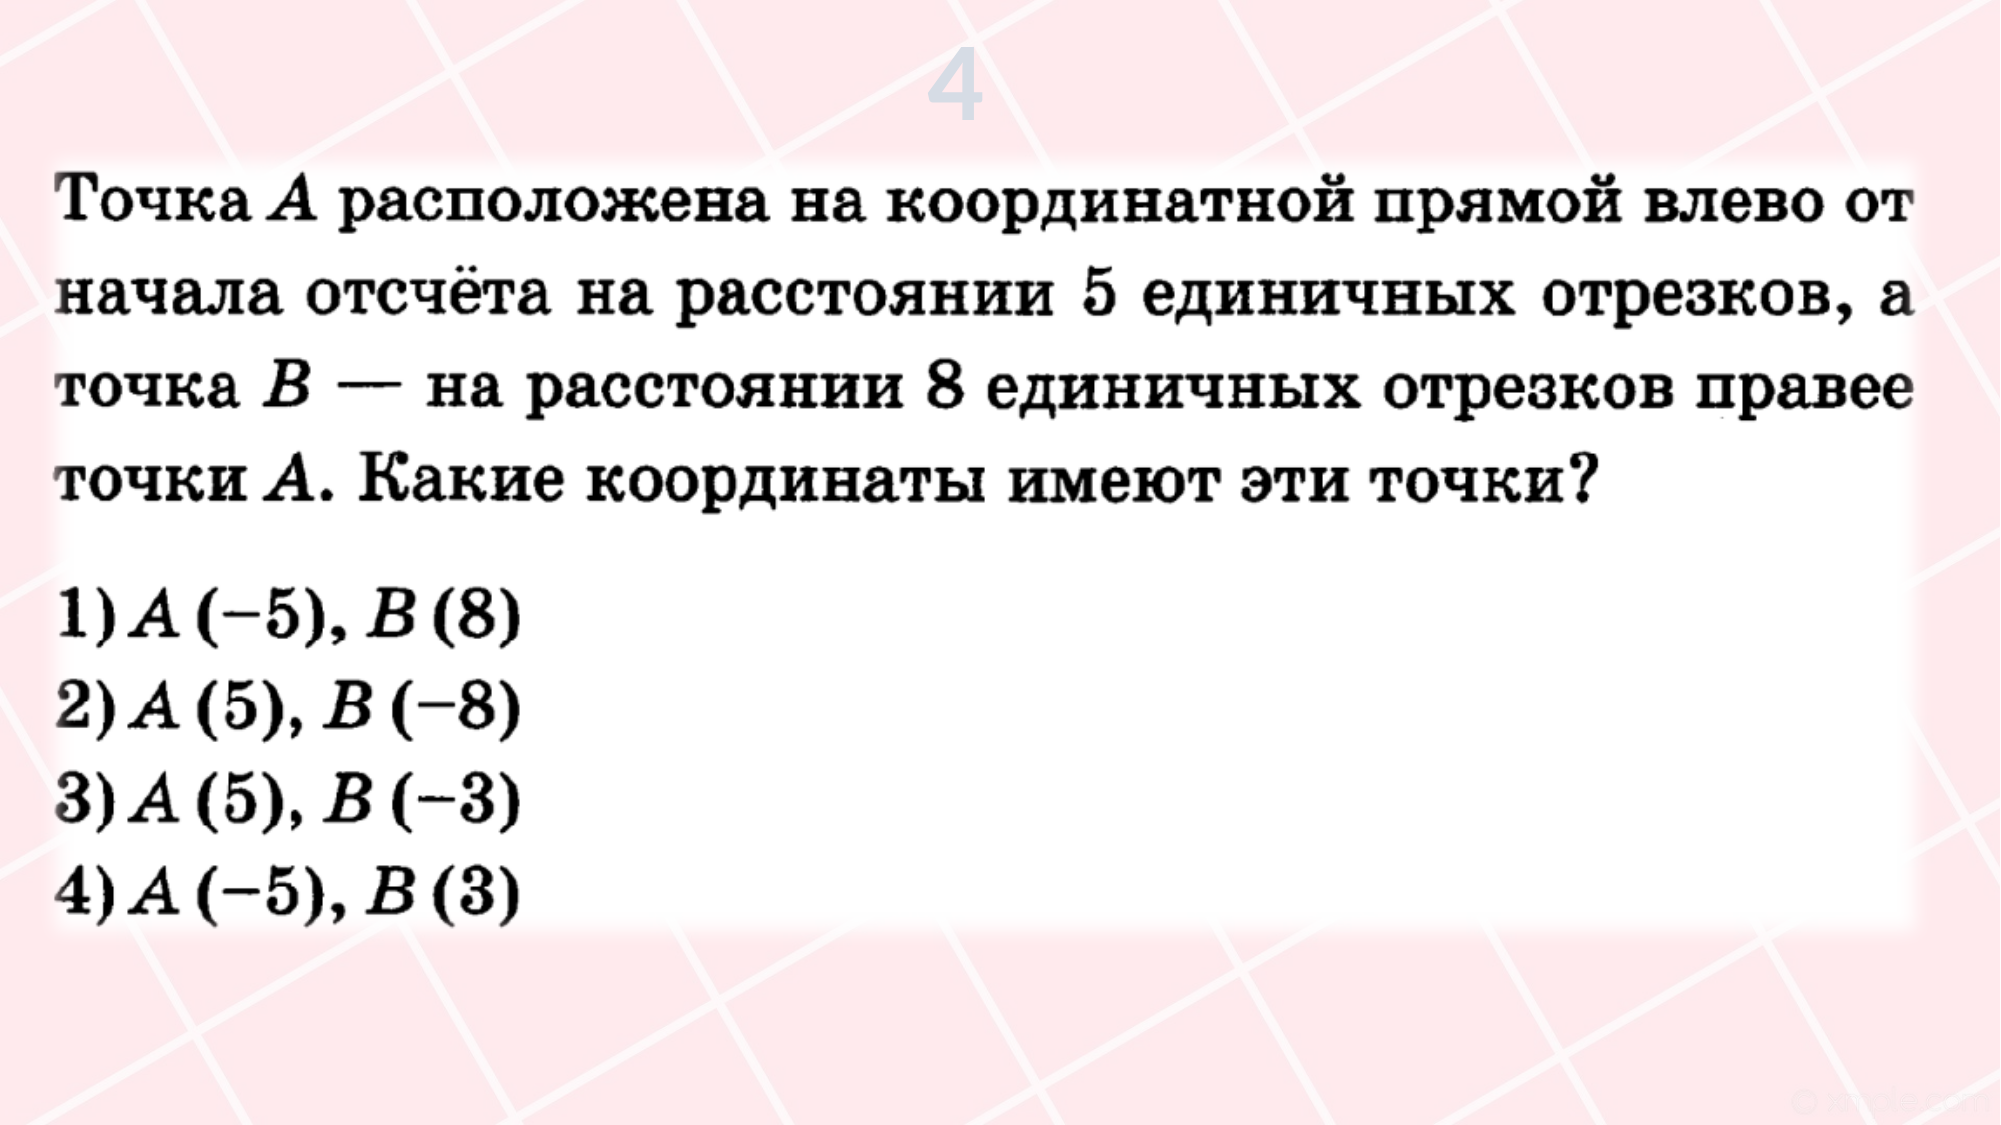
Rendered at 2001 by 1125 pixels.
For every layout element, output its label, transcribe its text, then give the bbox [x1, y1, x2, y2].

picture [39, 145, 1931, 948]
text_box 4 [912, 0, 1000, 145]
